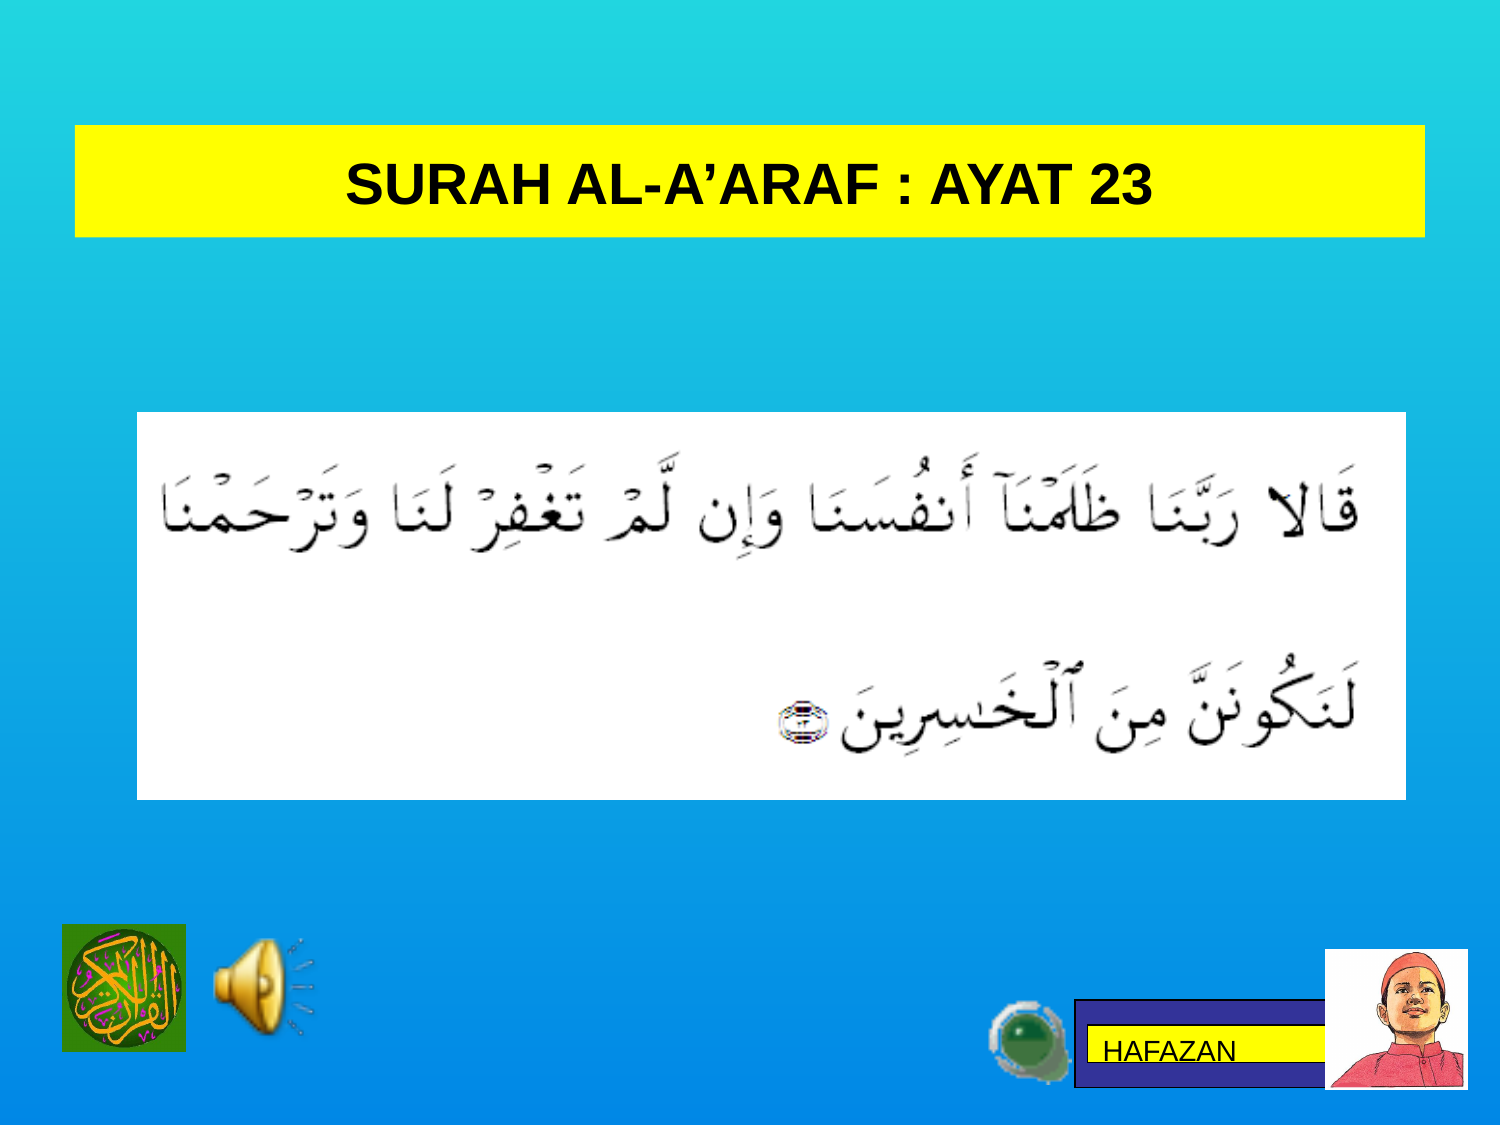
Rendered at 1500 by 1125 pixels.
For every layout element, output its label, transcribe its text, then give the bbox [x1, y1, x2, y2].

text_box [987, 949, 1468, 1091]
text_box SURAH AL-A’ARAF : AYAT 23 [74, 125, 1425, 238]
picture [62, 924, 186, 1052]
picture [0, 412, 1500, 799]
picture [212, 937, 326, 1051]
